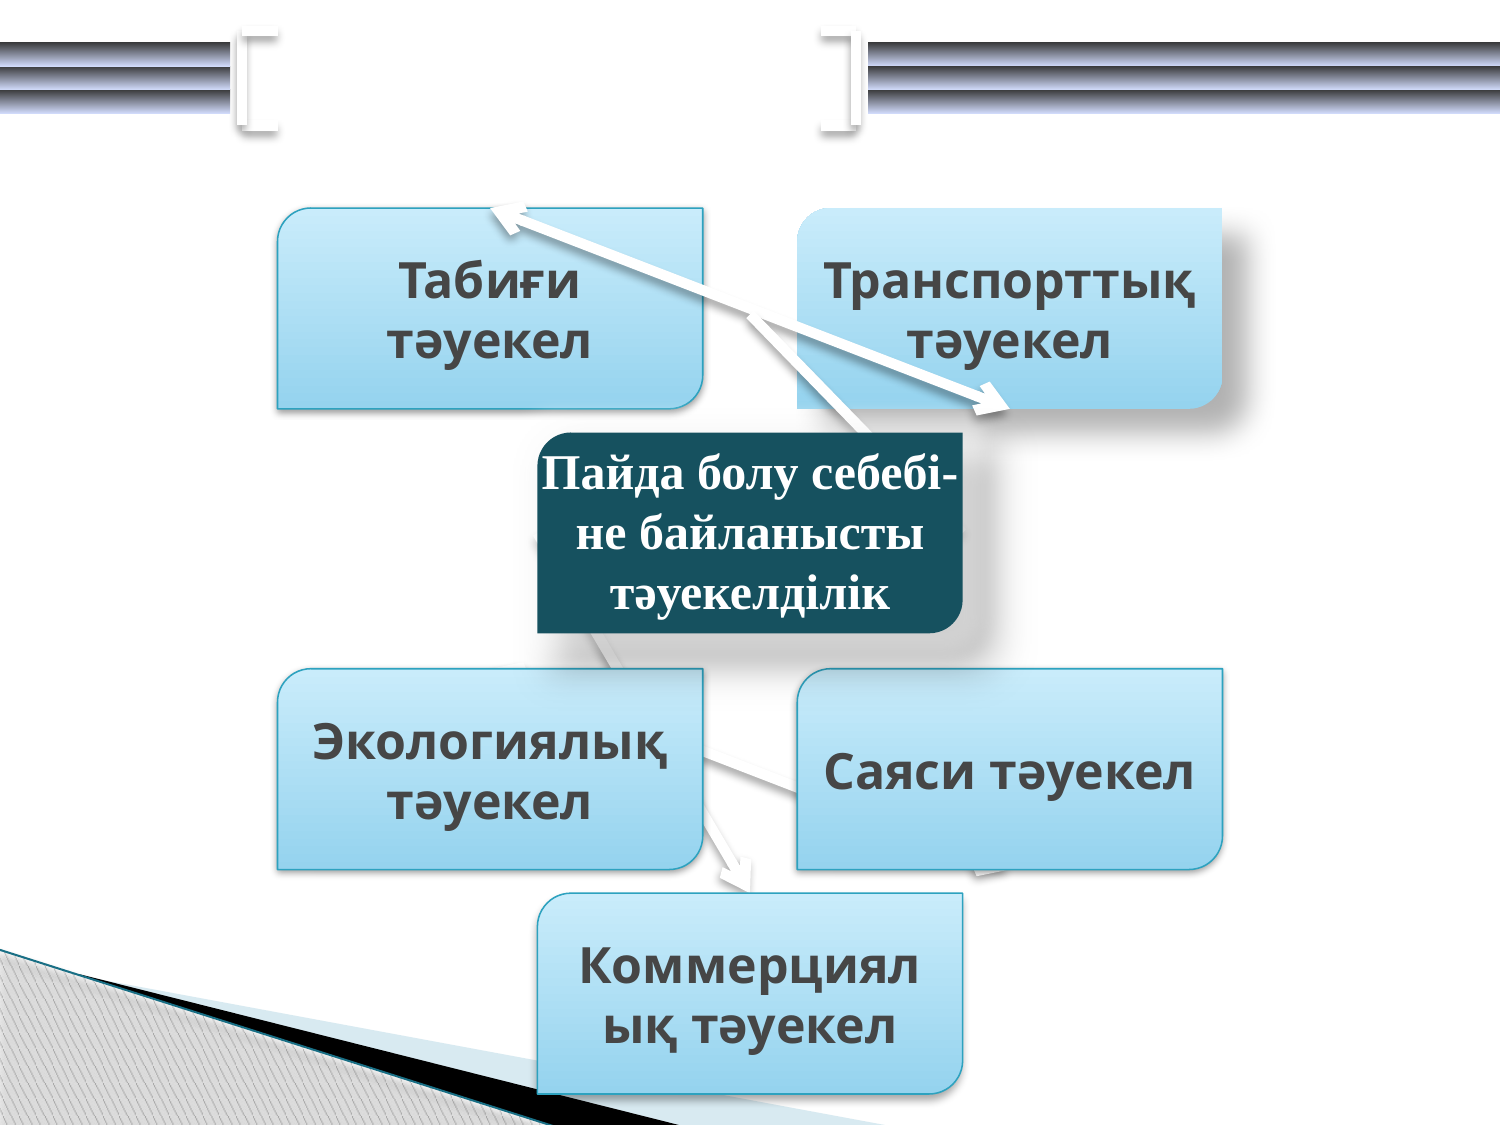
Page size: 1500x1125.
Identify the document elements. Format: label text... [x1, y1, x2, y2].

text_box Саяси тәуекел [796, 667, 1224, 871]
text_box [847, 405, 961, 410]
text_box Табиғи тәуекел [276, 207, 704, 410]
text_box Тәуекелдердің түрлері [206, 0, 904, 148]
text_box [904, 42, 1500, 66]
text_box Экологиялық тәуекел [276, 667, 704, 871]
text_box [0, 90, 206, 114]
text_box Пайда болу себебі- не байланысты тәуекелділік [501, 432, 999, 628]
text_box Коммерциялық тәуекел [536, 892, 964, 1095]
text_box Транспорттық тәуекел [796, 207, 1224, 410]
text_box [796, 405, 821, 410]
text_box [904, 90, 1500, 114]
text_box [904, 66, 1500, 90]
text_box [0, 42, 206, 67]
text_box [534, 404, 687, 410]
text_box [536, 628, 949, 635]
text_box [0, 67, 206, 90]
